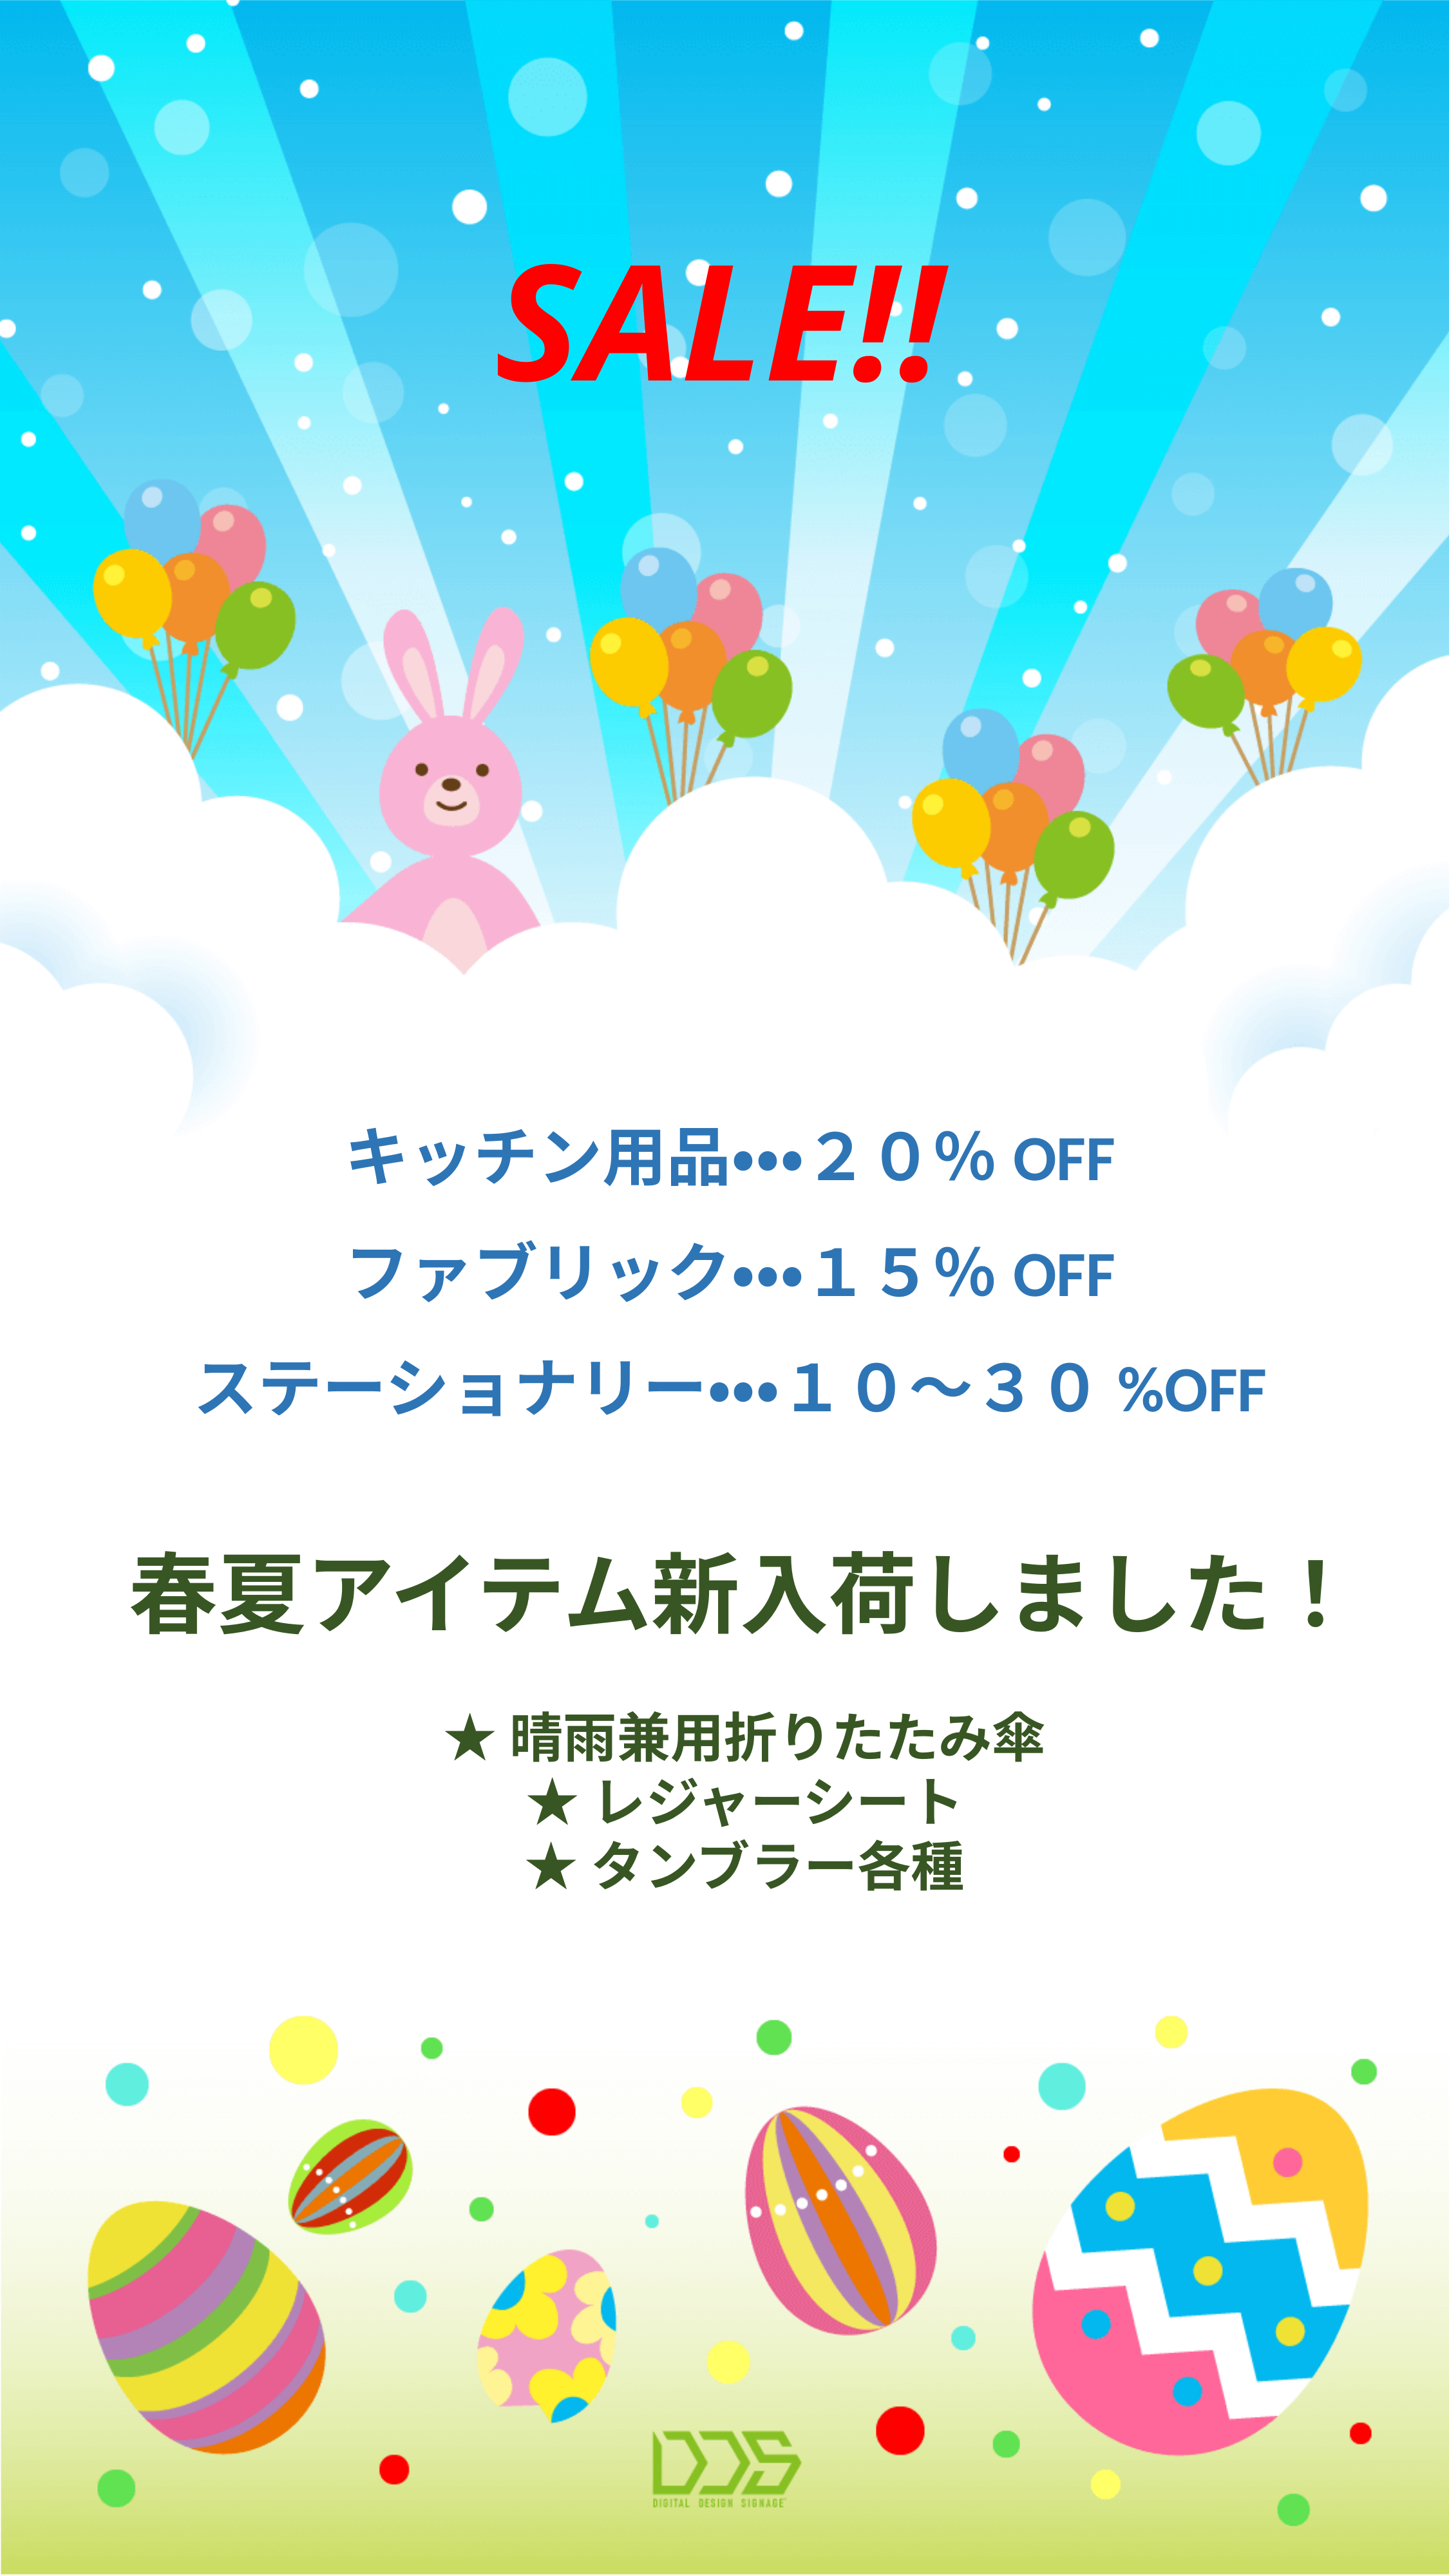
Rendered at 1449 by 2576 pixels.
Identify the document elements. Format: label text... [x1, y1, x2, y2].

picture [0, 0, 1449, 2576]
text_box ★晴雨兼用折りたたみ傘 ★レジャーシート ★タンブラー各種 [209, 1699, 1281, 1902]
text_box キッチン用品・・・２０％OFF ファブリック・・・１５％OFF ステーショナリー・・・１０～３０%OFF [109, 1072, 1352, 1430]
picture [785, 21, 804, 41]
text_box SALE!! [294, 237, 1144, 406]
text_box 春夏アイテム新入荷しました！ [119, 1533, 1370, 1650]
picture [1139, 28, 1159, 48]
